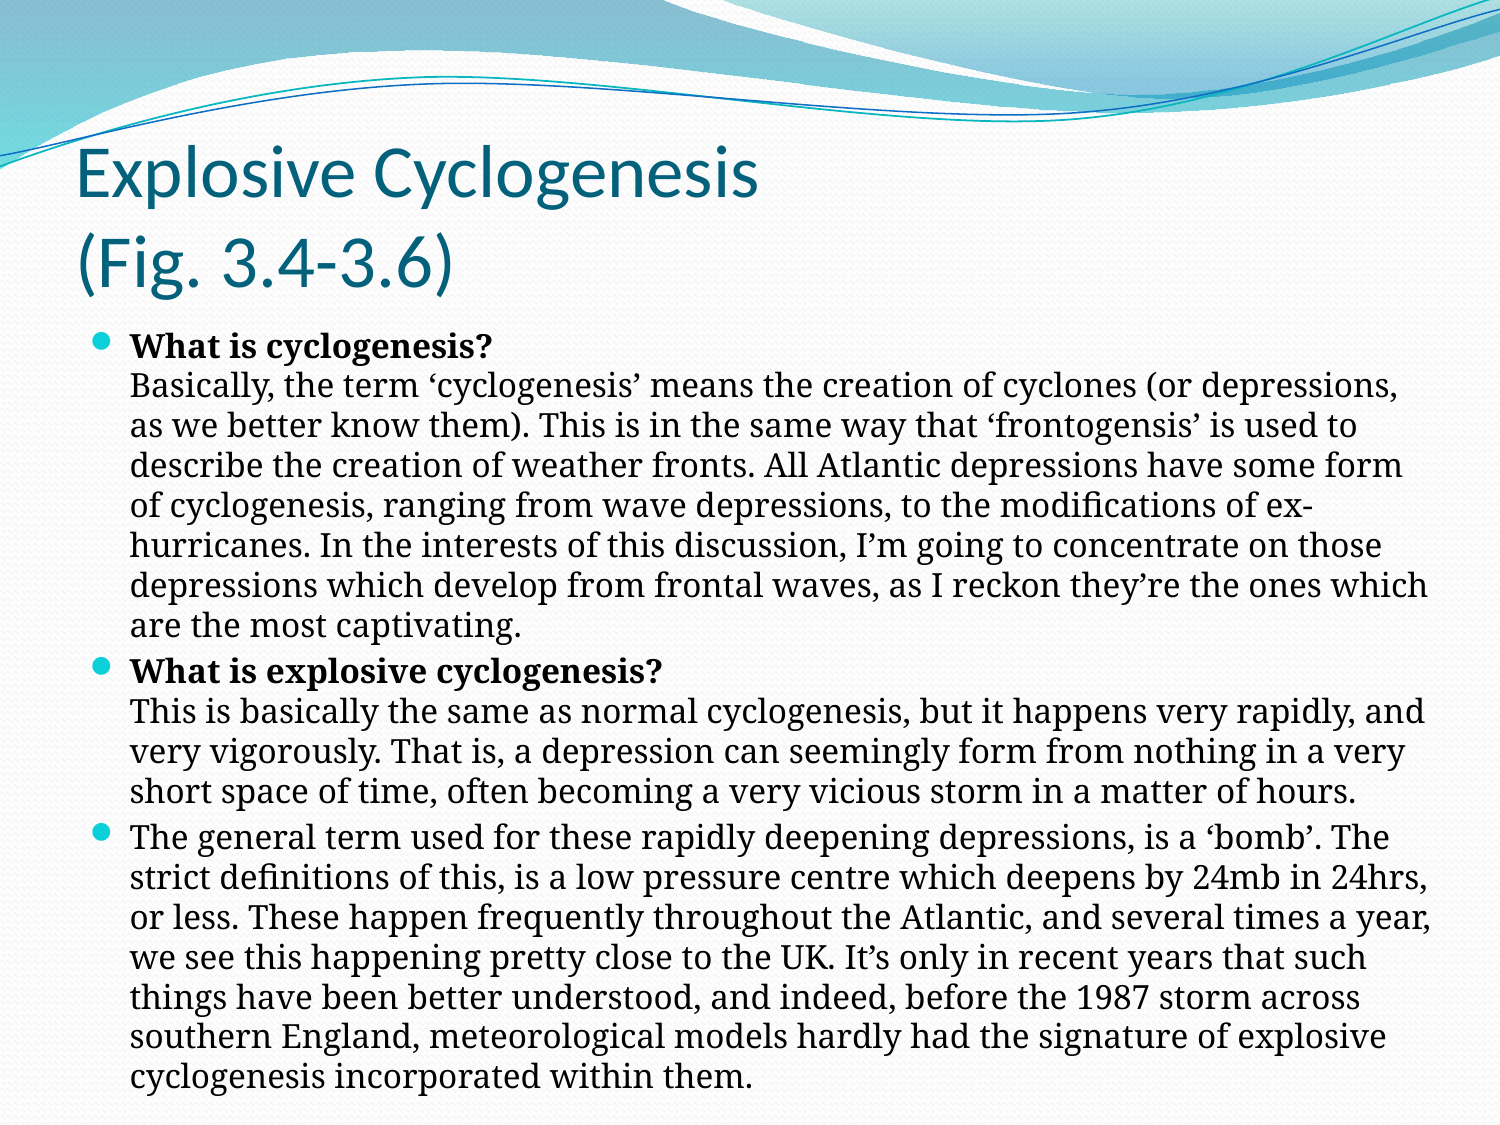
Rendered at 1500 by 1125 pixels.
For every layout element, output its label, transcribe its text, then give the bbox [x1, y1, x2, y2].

list What is cyclogenesis? Basically, the term ‘cyclogenesis’ means the creation of cyclones (or depressions, as we better know them). This is in the same way that ‘frontogensis’ is used to describe the creation of weather fronts. All Atlantic depressions have some form of cyclogenesis, ranging from wave depressions, to the modifications of ex-hurricanes. In the interests of this discussion, I’m going to concentrate on those depressions which develop from frontal waves, as I reckon they’re the ones which are the most captivating. What is explosive cyclogenesis? This is basically the same as normal cyclogenesis, but it happens very rapidly, and very vigorously. That is, a depression can seemingly form from nothing in a very short space of time, often becoming a very vicious storm in a matter of hours. The general term used for these rapidly deepening depressions, is a ‘bomb’. The strict definitions of this, is a low pressure centre which deepens by 24mb in 24hrs, or less. These happen frequently throughout the Atlantic, and several times a year, we see this happening pretty close to the UK. It’s only in recent years that such things have been better understood, and indeed, before the 1987 storm across southern England, meteorological models hardly had the signature of explosive cyclogenesis incorporated within them. [75, 317, 1450, 1125]
title Explosive Cyclogenesis (Fig. 3.4-3.6) [75, 115, 1425, 303]
